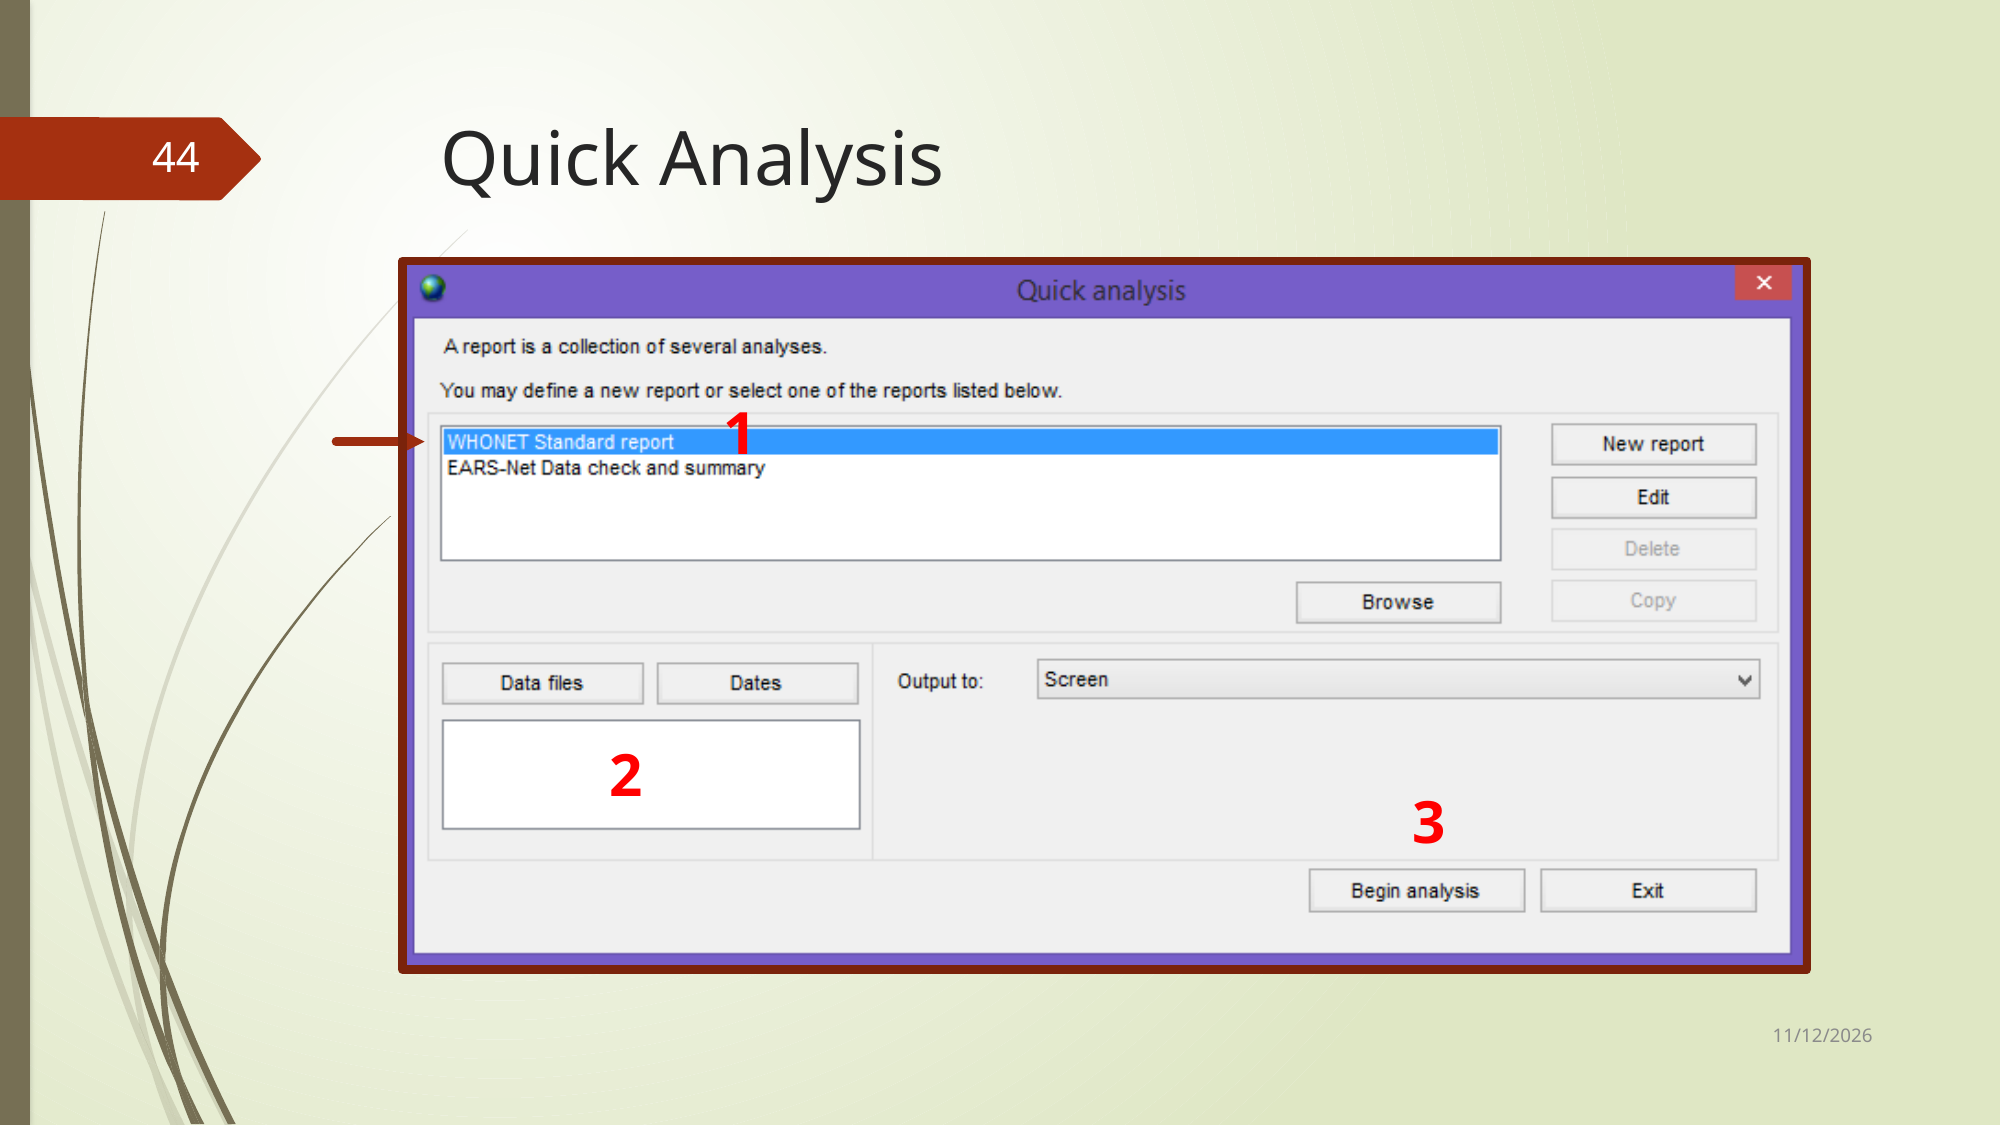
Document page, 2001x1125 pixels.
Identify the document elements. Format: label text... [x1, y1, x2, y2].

slide_number 44 [87, 129, 216, 190]
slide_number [1699, 1005, 1888, 1067]
title Quick Analysis [425, 102, 1888, 313]
picture [402, 260, 1808, 970]
